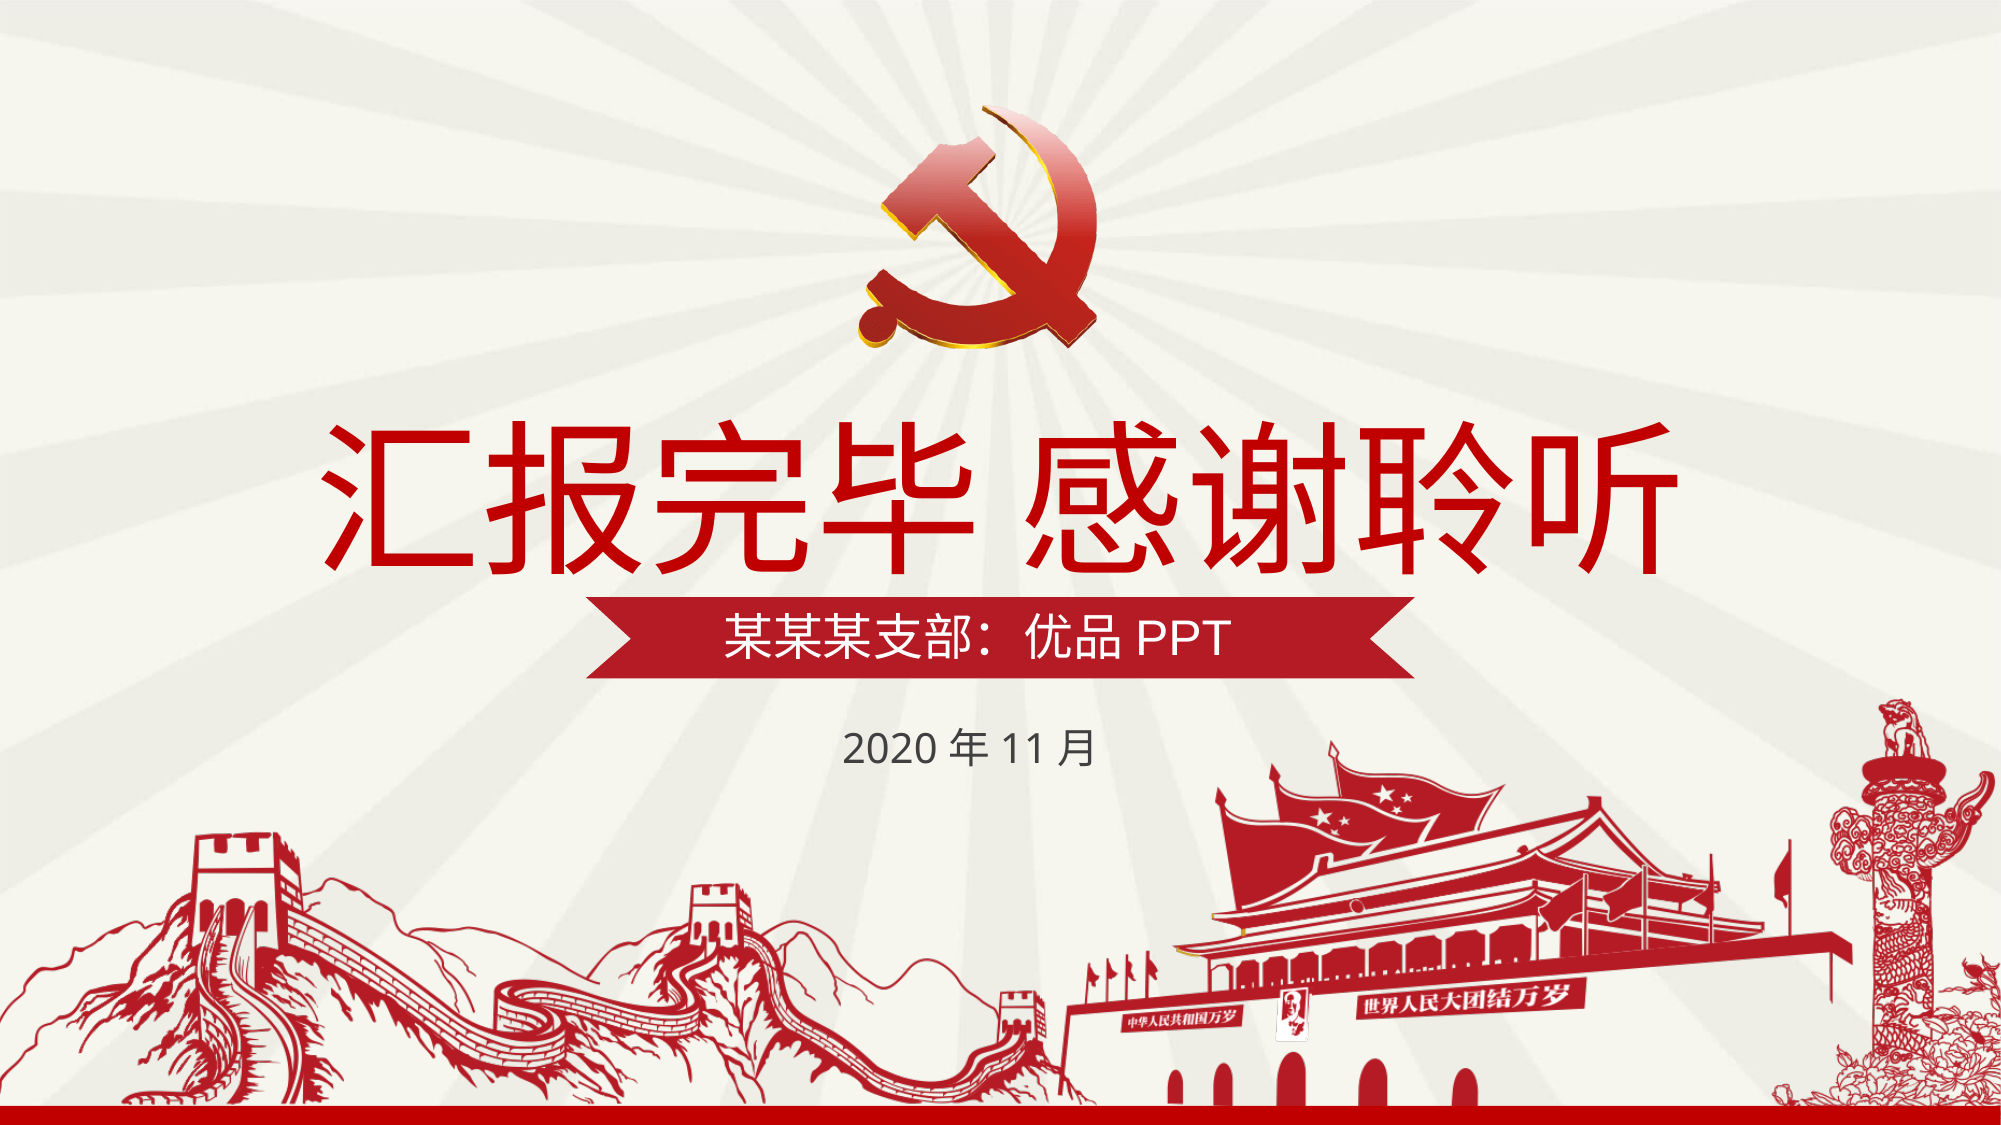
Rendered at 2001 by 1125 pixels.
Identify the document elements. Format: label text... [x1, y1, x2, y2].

text_box 汇报完毕 感谢聆听 [130, 427, 1871, 562]
picture [0, 0, 2001, 1119]
